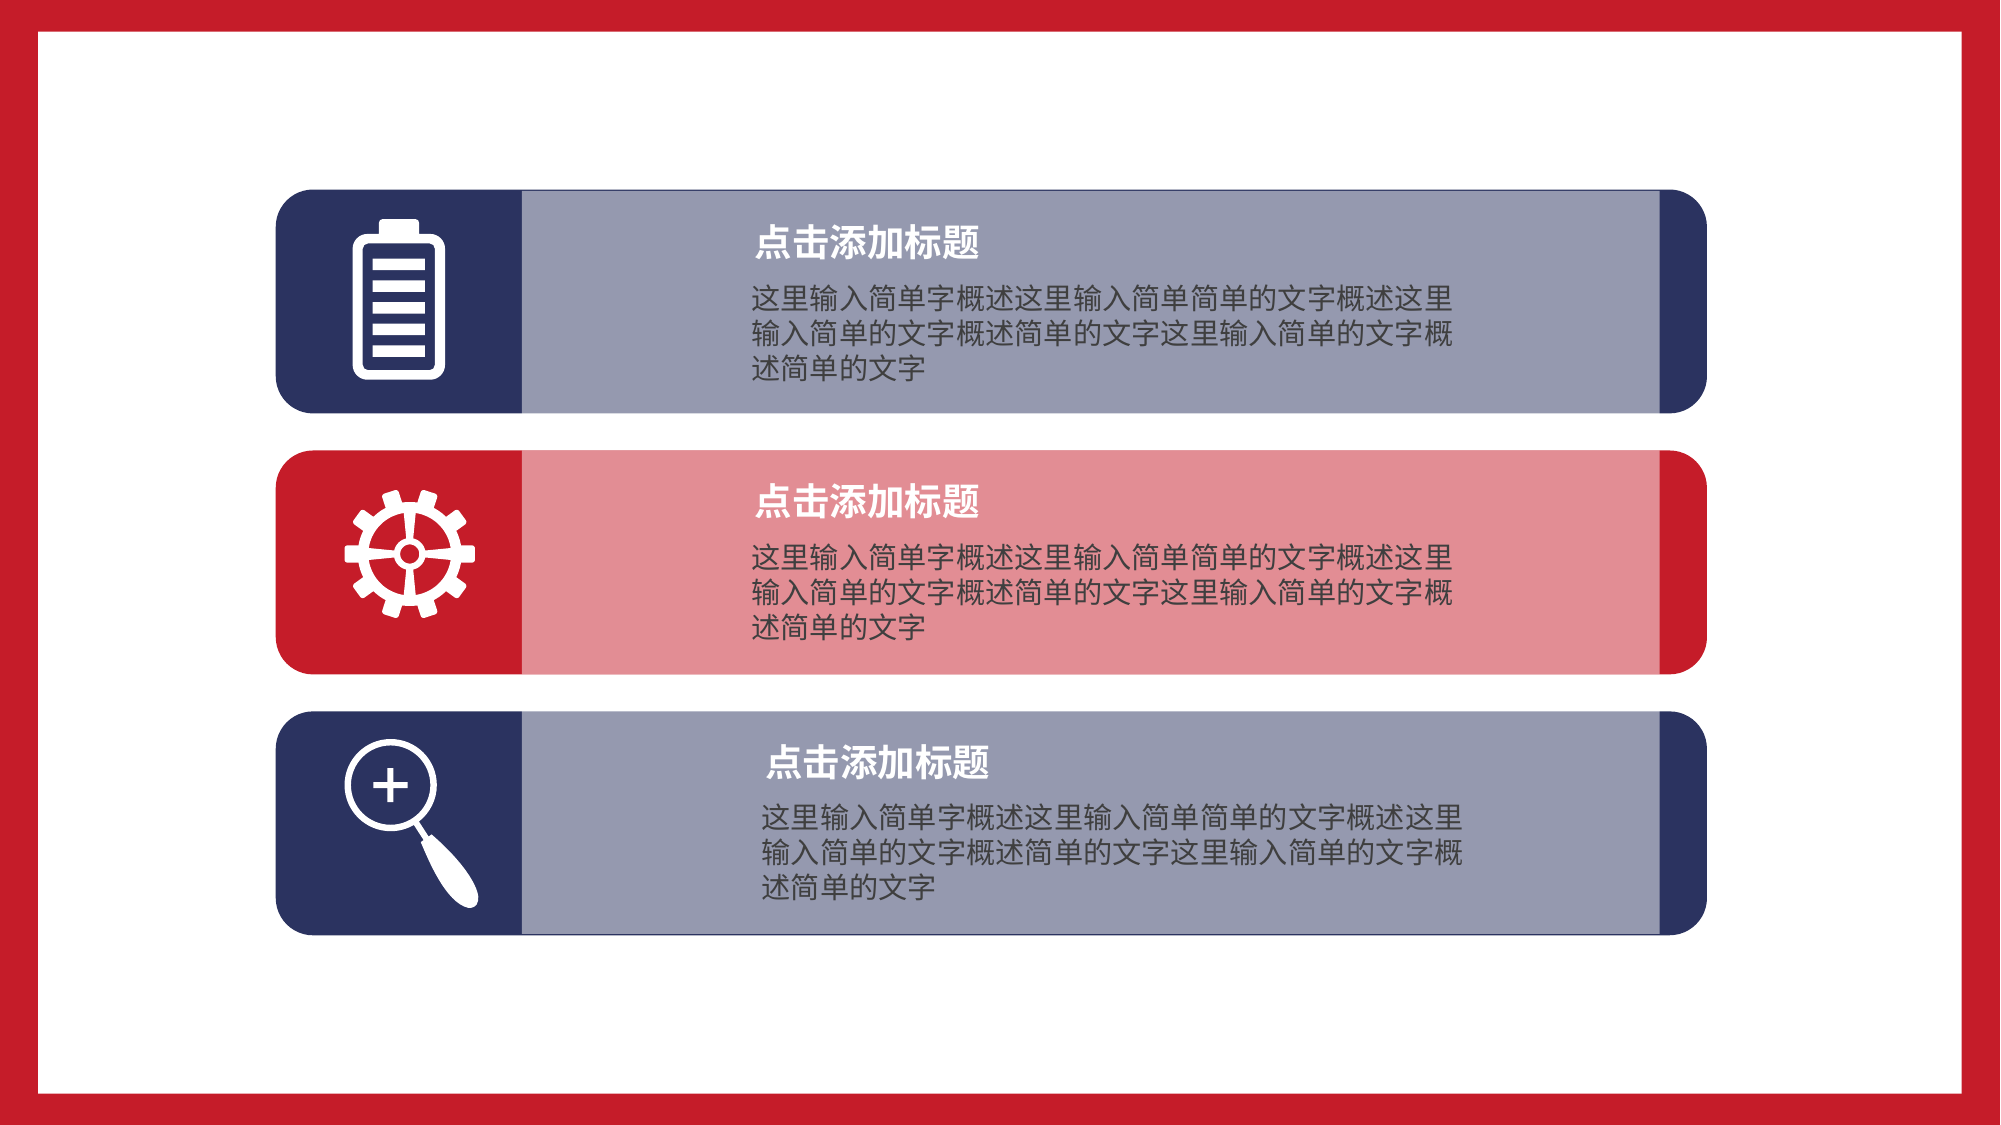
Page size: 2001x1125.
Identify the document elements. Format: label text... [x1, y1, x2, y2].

text_box [38, 31, 1962, 1094]
text_box [1660, 450, 1707, 675]
text_box [0, 0, 2000, 1125]
text_box 点击添加标题 [726, 448, 1009, 531]
text_box [521, 190, 1660, 415]
text_box 这里输入简单字概述这里输入简单简单的文字概述这里 输入简单的文字概述简单的文字这里输入简单的文字概述简单的文字 [736, 273, 1481, 393]
text_box 这里输入简单字概述这里输入简单简单的文字概述这里 输入简单的文字概述简单的文字这里输入简单的文字概述简单的文字 [736, 531, 1481, 652]
text_box 点击添加标题 [726, 189, 1009, 272]
text_box [521, 710, 1660, 934]
text_box [352, 219, 446, 380]
text_box [344, 490, 475, 618]
text_box [275, 711, 1707, 936]
text_box [1009, 189, 1707, 414]
text_box [344, 739, 479, 908]
text_box [275, 189, 726, 414]
text_box 点击添加标题 [736, 708, 1019, 791]
text_box [275, 450, 521, 675]
text_box 这里输入简单字概述这里输入简单简单的文字概述这里 输入简单的文字概述简单的文字这里输入简单的文字概述简单的文字 [746, 792, 1491, 912]
text_box [521, 450, 1660, 675]
